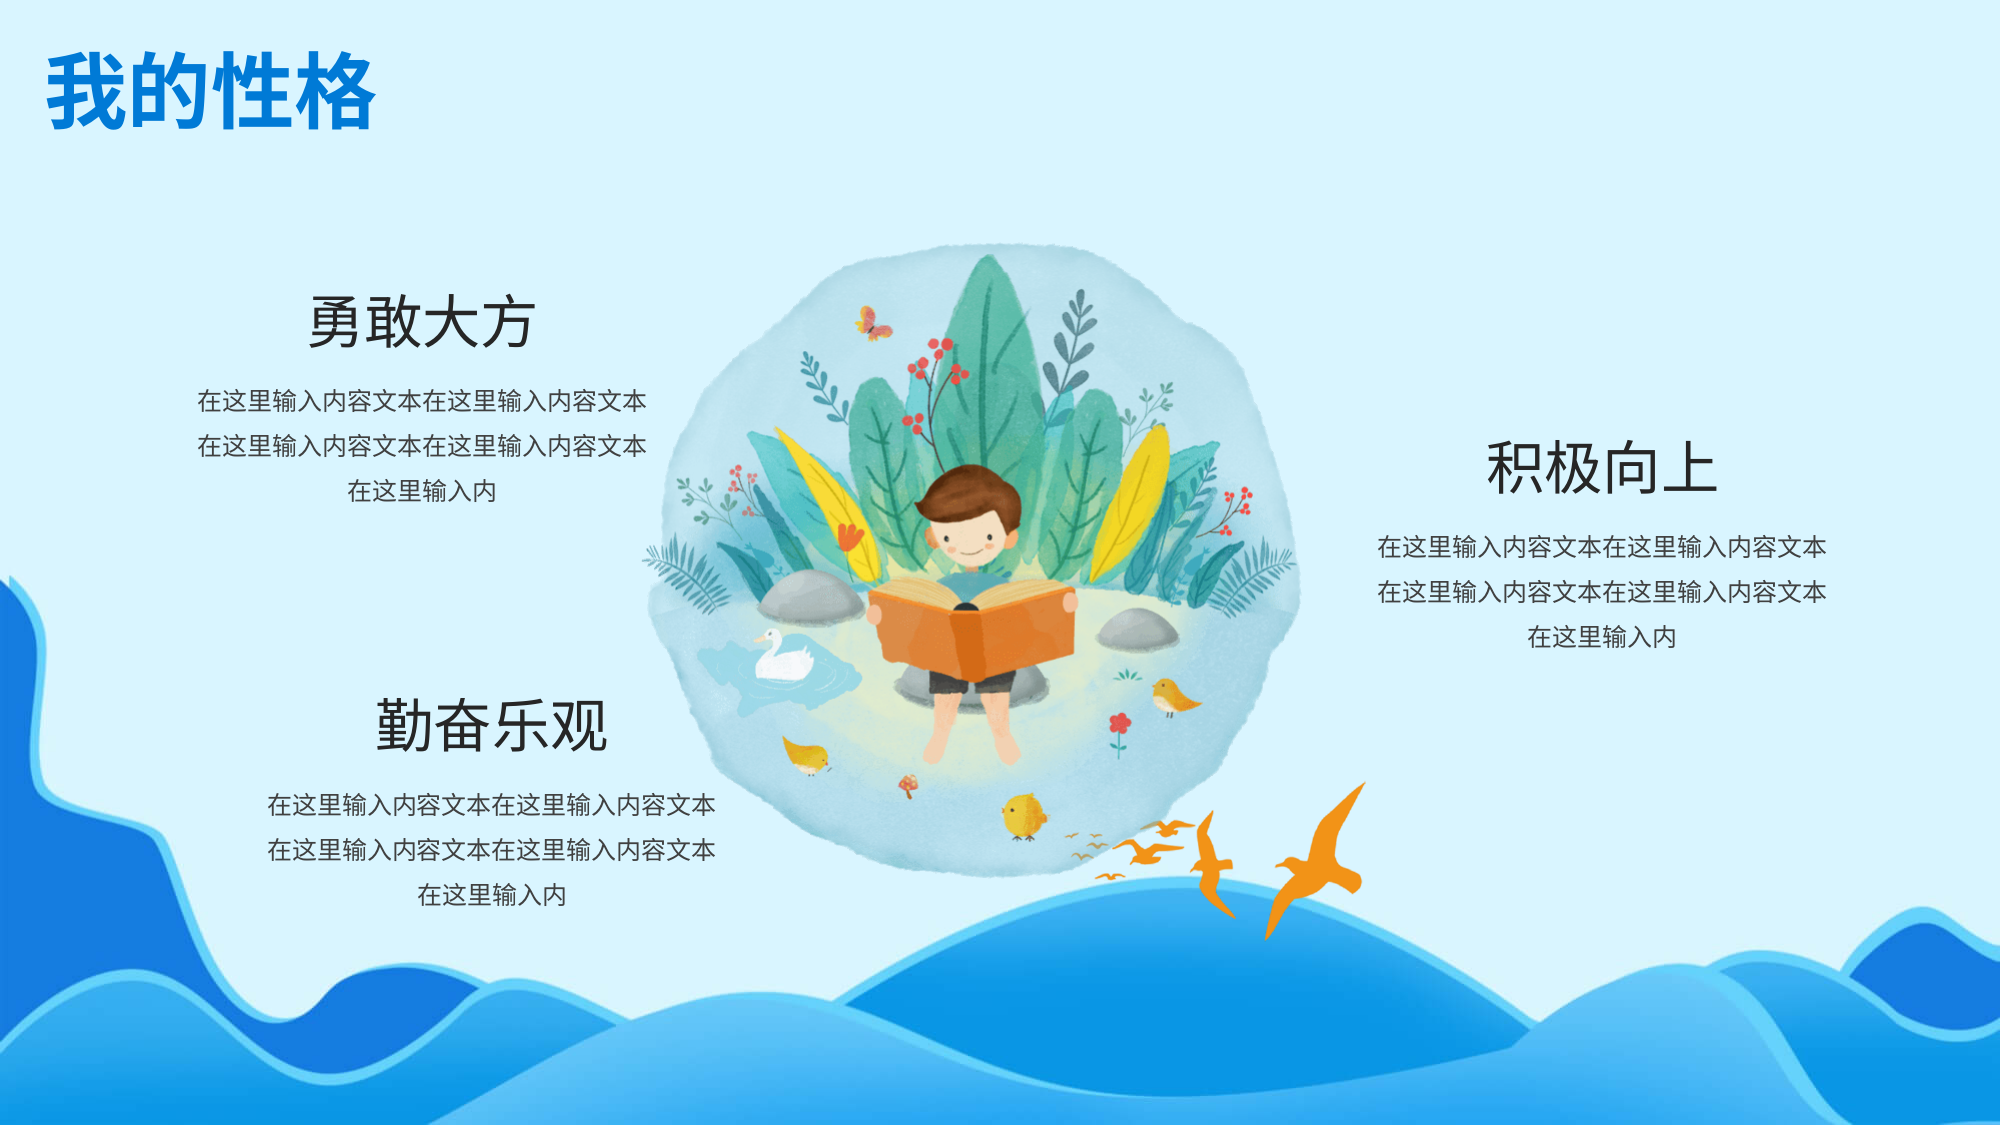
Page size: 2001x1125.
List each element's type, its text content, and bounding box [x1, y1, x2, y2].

picture [0, 0, 2000, 1125]
text_box 我的性格 [30, 32, 568, 147]
text_box 在这里输入内容文本在这里输入内容文本在这里输入内容文本在这里输入内容文本在这里输入内 [247, 767, 737, 917]
text_box 在这里输入内容文本在这里输入内容文本在这里输入内容文本在这里输入内容文本在这里输入内 [177, 363, 637, 513]
text_box 在这里输入内容文本在这里输入内容文本在这里输入内容文本在这里输入内容文本在这里输入内 [1357, 509, 1848, 659]
text_box 勇敢大方 [276, 277, 568, 363]
text_box 勤奋乐观 [346, 681, 637, 766]
text_box 积极向上 [1457, 423, 1749, 509]
